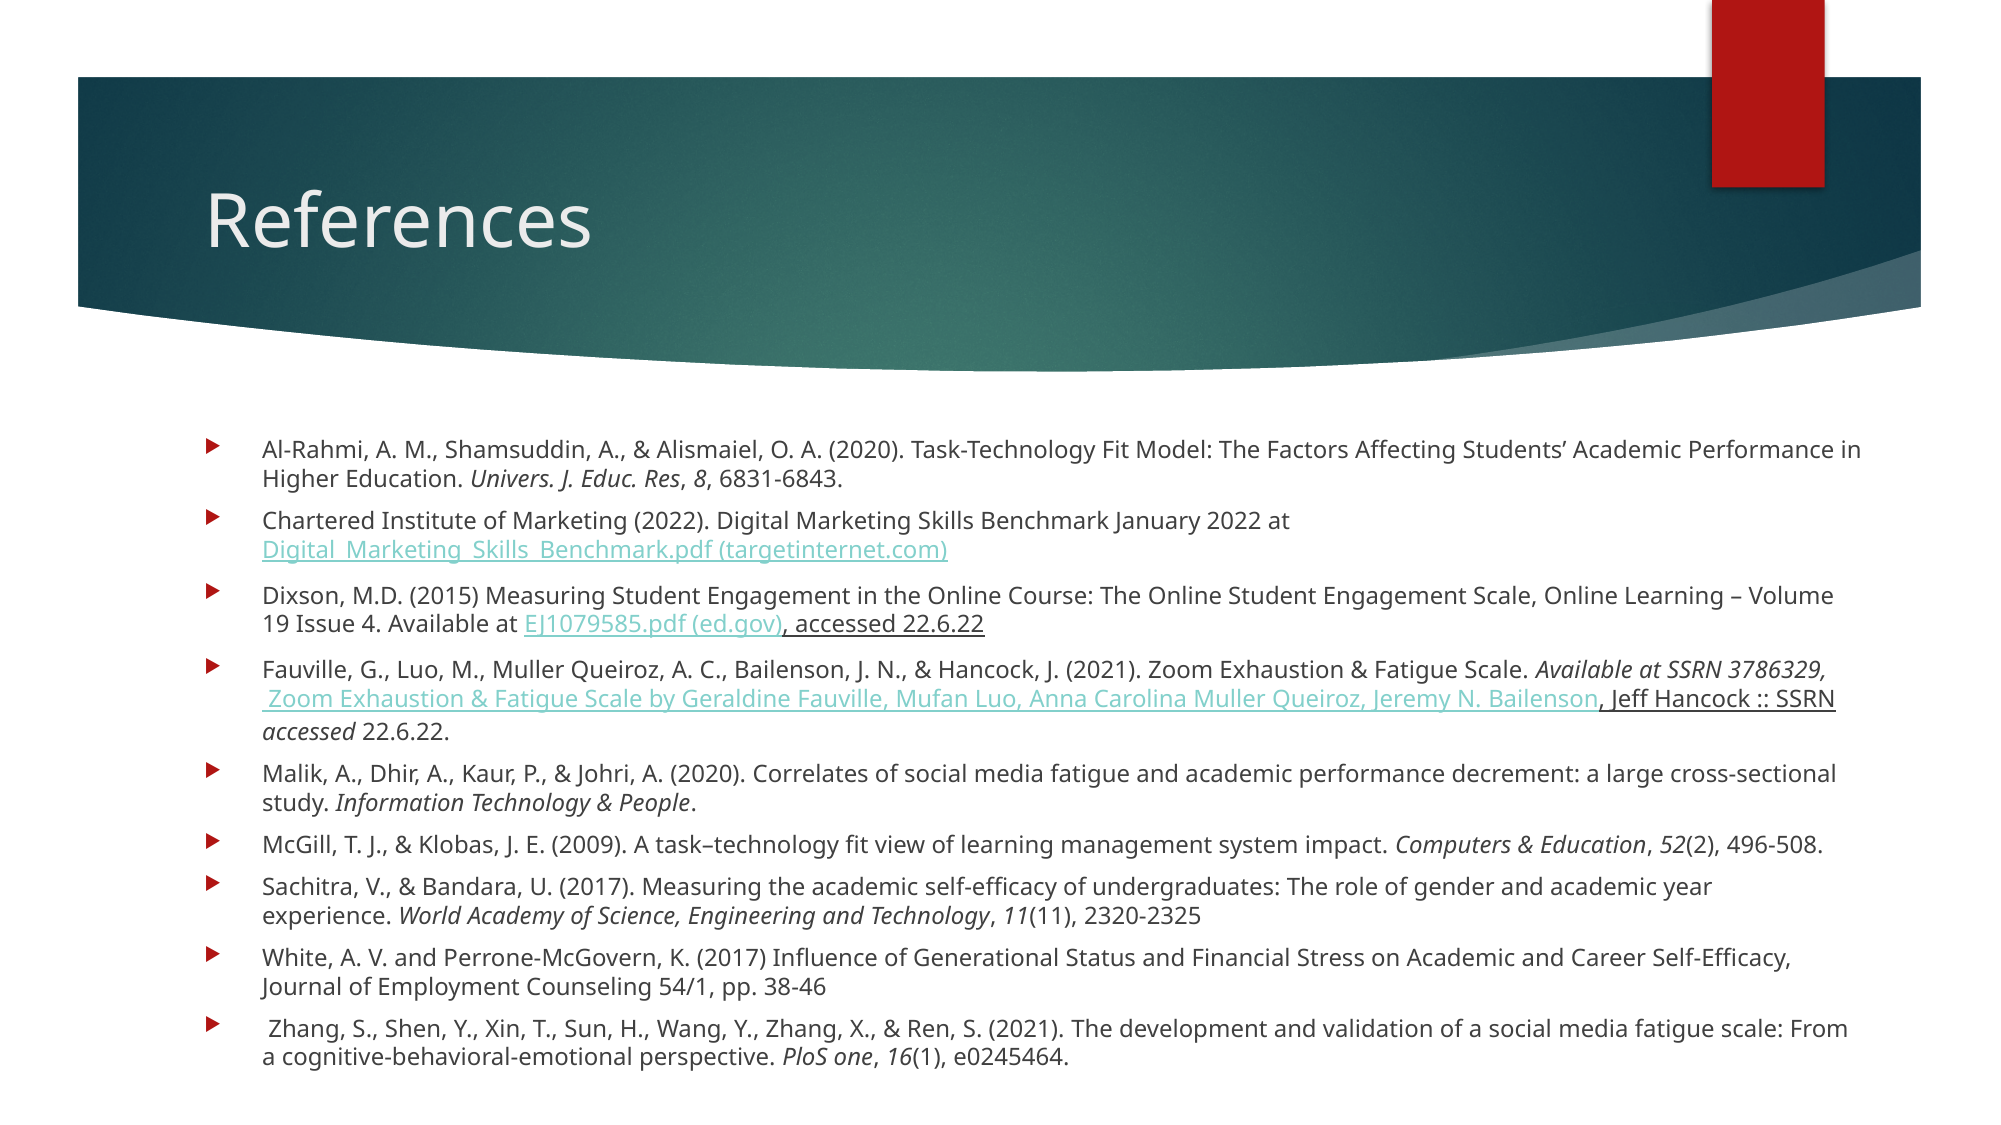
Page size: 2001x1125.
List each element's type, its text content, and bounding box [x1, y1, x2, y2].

list Al-Rahmi, A. M., Shamsuddin, A., & Alismaiel, O. A. (2020). Task-Technology Fit Model: The Factors Affecting Students’ Academic Performance in Higher Education. Univers. J. Educ. Res, 8, 6831-6843. Chartered Institute of Marketing (2022). Digital Marketing Skills Benchmark January 2022 at Digital_Marketing_Skills_Benchmark.pdf (targetinternet.com) Dixson, M.D. (2015) Measuring Student Engagement in the Online Course: The Online Student Engagement Scale, Online Learning – Volume 19 Issue 4. Available at EJ1079585.pdf (ed.gov), accessed 22.6.22 Fauville, G., Luo, M., Muller Queiroz, A. C., Bailenson, J. N., & Hancock, J. (2021). Zoom Exhaustion & Fatigue Scale. Available at SSRN 3786329, Zoom Exhaustion & Fatigue Scale by Geraldine Fauville, Mufan Luo, Anna Carolina Muller Queiroz, Jeremy N. Bailenson, Jeff Hancock :: SSRN accessed 22.6.22. Malik, A., Dhir, A., Kaur, P., & Johri, A. (2020). Correlates of social media fatigue and academic performance decrement: a large cross-sectional study. Information Technology & People. McGill, T. J., & Klobas, J. E. (2009). A task–technology fit view of learning management system impact. Computers & Education, 52(2), 496-508. Sachitra, V., & Bandara, U. (2017). Measuring the academic self-efficacy of undergraduates: The role of gender and academic year experience. World Academy of Science, Engineering and Technology, 11(11), 2320-2325 White, A. V. and Perrone-McGovern, K. (2017) Influence of Generational Status and Financial Stress on Academic and Career Self-Efficacy, Journal of Employment Counseling 54/1, pp. 38-46 Zhang, S., Shen, Y., Xin, T., Sun, H., Wang, Y., Zhang, X., & Ren, S. (2021). The development and validation of a social media fatigue scale: From a cognitive-behavioral-emotional perspective. PloS one, 16(1), e0245464. [189, 427, 1882, 1092]
title References [189, 159, 1638, 276]
